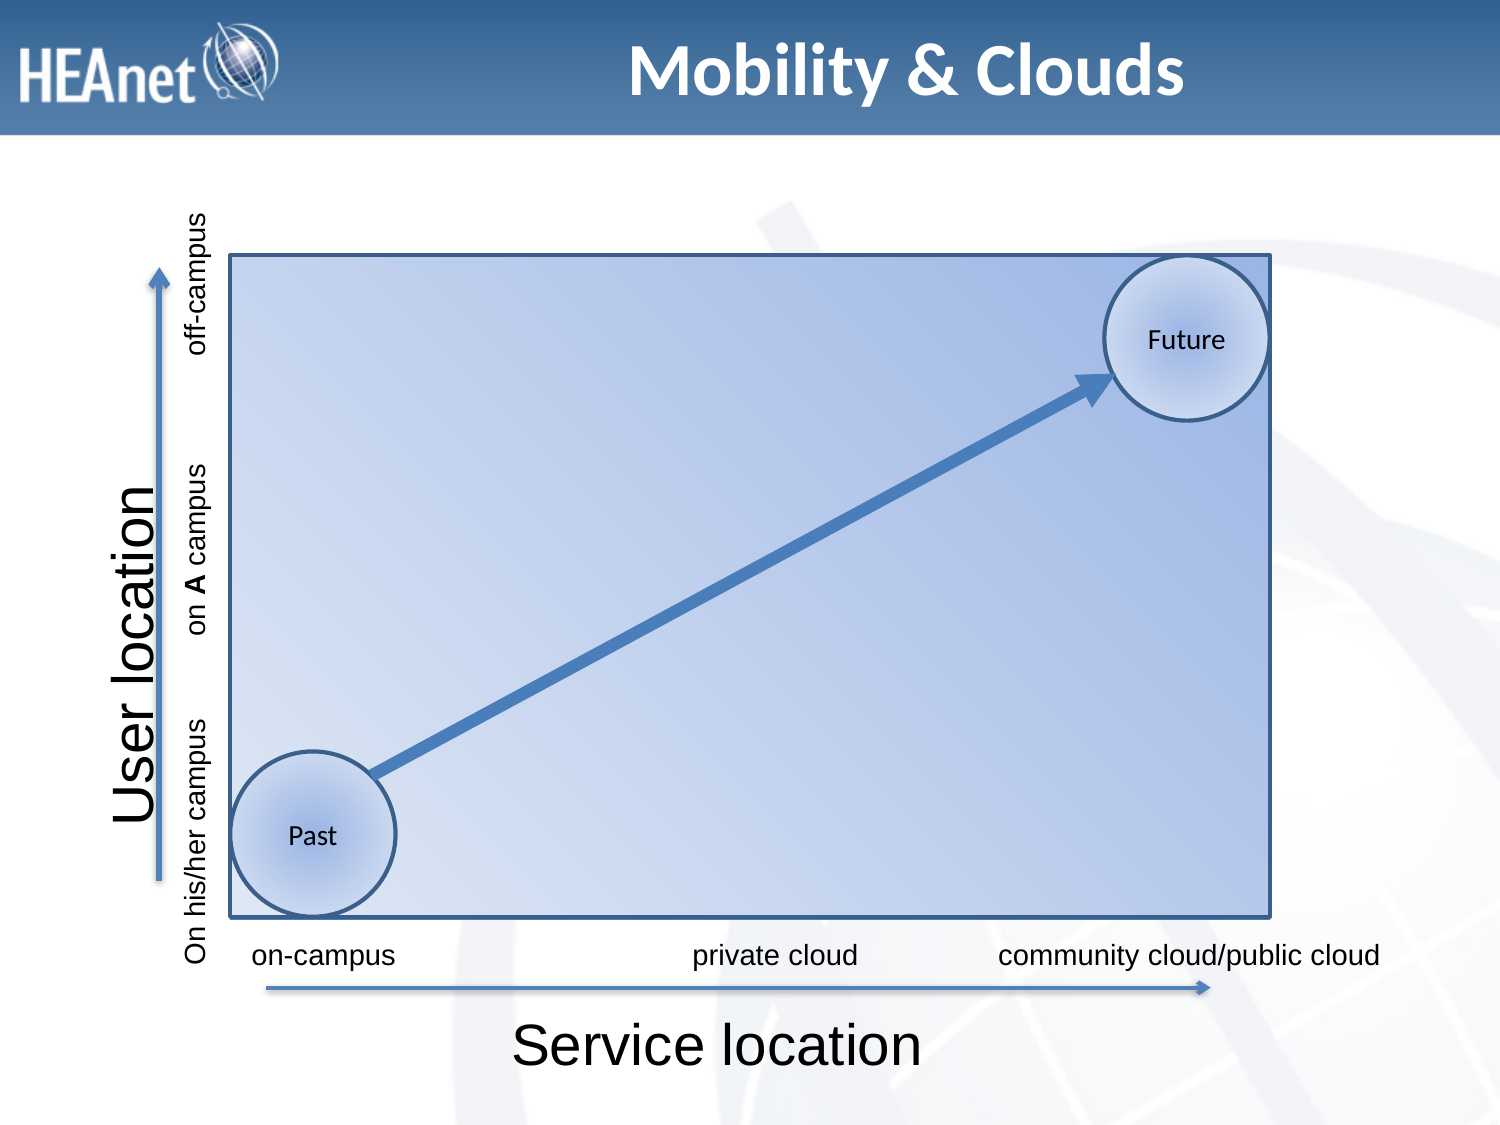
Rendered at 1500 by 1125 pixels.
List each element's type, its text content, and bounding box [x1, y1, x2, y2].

text_box On his/her campus on A campus off-campus [168, 197, 219, 980]
title Mobility & Clouds [312, 0, 1500, 160]
text_box [1199, 253, 1272, 326]
text_box User location [87, 470, 155, 841]
text_box on-campus private cloud community cloud/public cloud [236, 928, 1398, 979]
text_box Future [1102, 253, 1272, 423]
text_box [371, 373, 1117, 776]
text_box [339, 350, 1272, 919]
text_box Past [228, 749, 398, 916]
text_box Service location [496, 999, 939, 1085]
text_box [228, 847, 287, 918]
text_box [228, 253, 1175, 821]
picture [0, 0, 1500, 1125]
text_box User location [163, 470, 168, 841]
